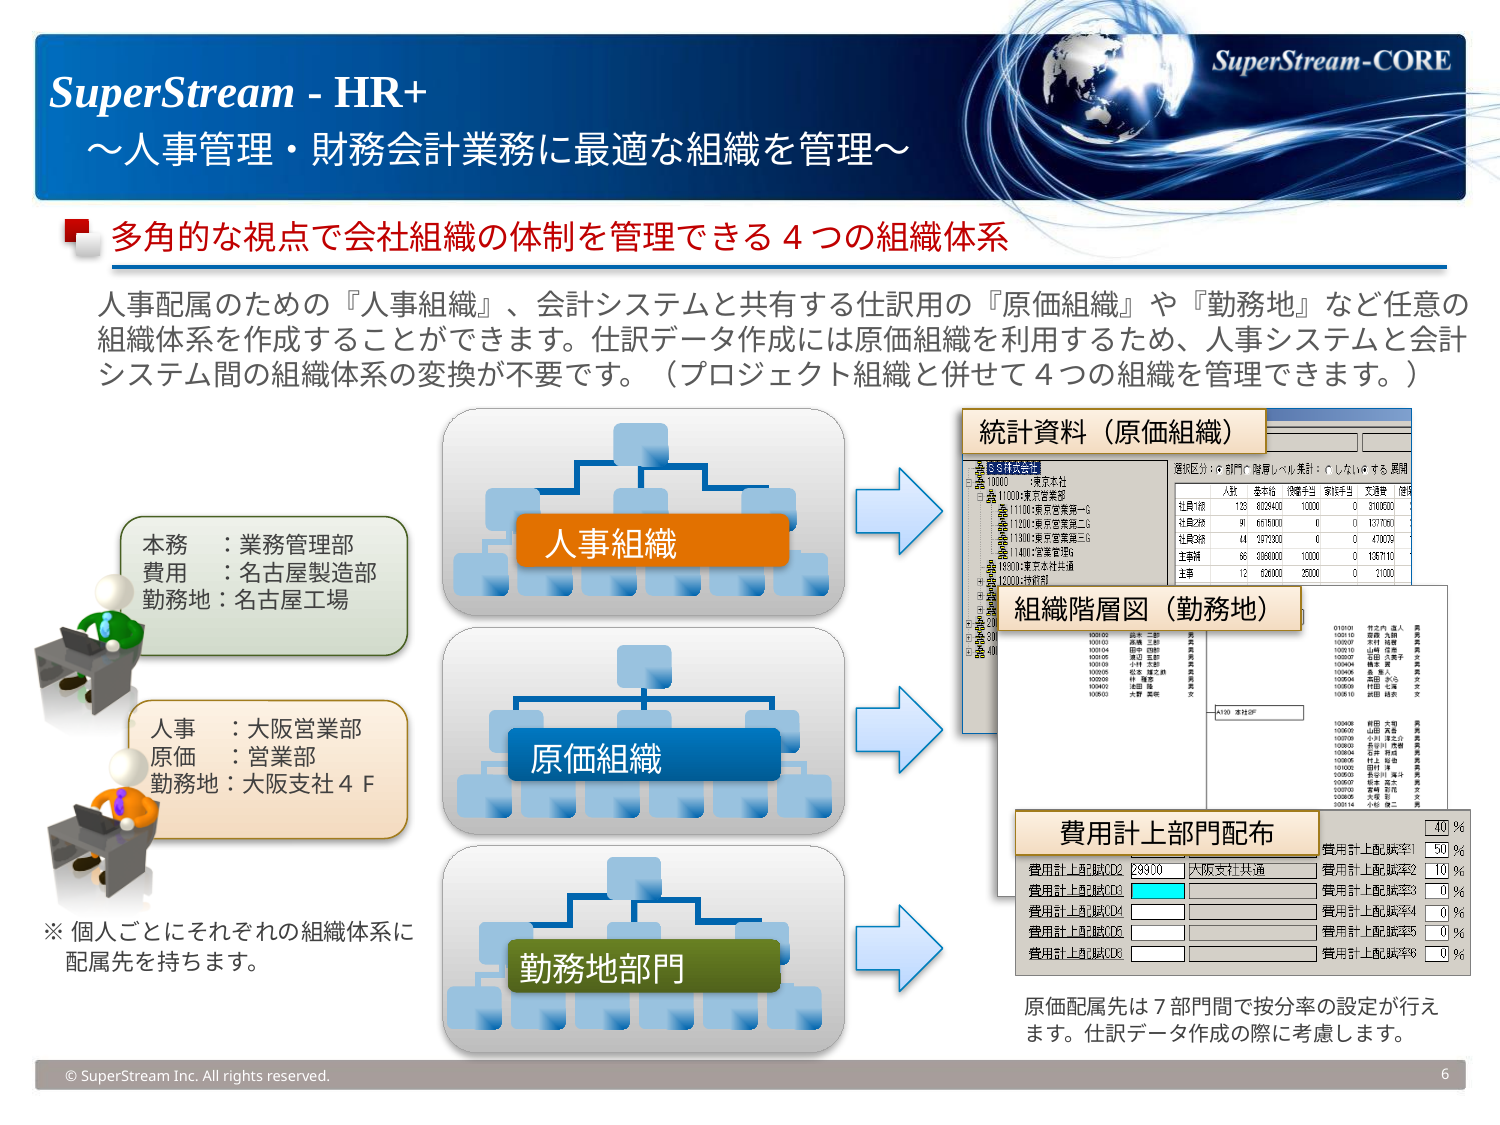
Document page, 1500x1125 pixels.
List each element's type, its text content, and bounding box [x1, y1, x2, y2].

text_box [855, 685, 944, 774]
text_box 人事配属のための『人事組織』、会計システムと共有する仕訳用の『原価組織』や『勤務地』など任意の組織体系を作成することができます。仕訳データ作成には原価組織を利用するため、人事システムと会計システム間の組織体系の変換が不要です。（プロジェクト組織と併せて４つの組織を管理できます。） [82, 278, 1495, 399]
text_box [442, 408, 845, 616]
text_box 原価配属先は7部門間で按分率の設定が行え ます。仕訳データ作成の際に考慮します。 [1009, 994, 1477, 1054]
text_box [442, 845, 845, 1053]
text_box 多角的な視点で会社組織の体制を管理できる4つの組織体系 [96, 209, 1270, 264]
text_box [442, 627, 845, 835]
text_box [44, 766, 408, 943]
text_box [64, 219, 101, 256]
picture [0, 0, 1500, 1125]
text_box [855, 467, 944, 556]
footer © SuperStream Inc. All rights reserved. [50, 1059, 423, 1094]
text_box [31, 516, 408, 759]
text_box ※個人ごとにそれぞれの組織体系に 配属先を持ちます。 [28, 918, 431, 983]
slide_number 6 [1331, 1060, 1450, 1090]
text_box [855, 904, 944, 993]
text_box SuperStream - HR+ ～人事管理・財務会計業務に最適な組織を管理～ [34, 34, 1166, 200]
